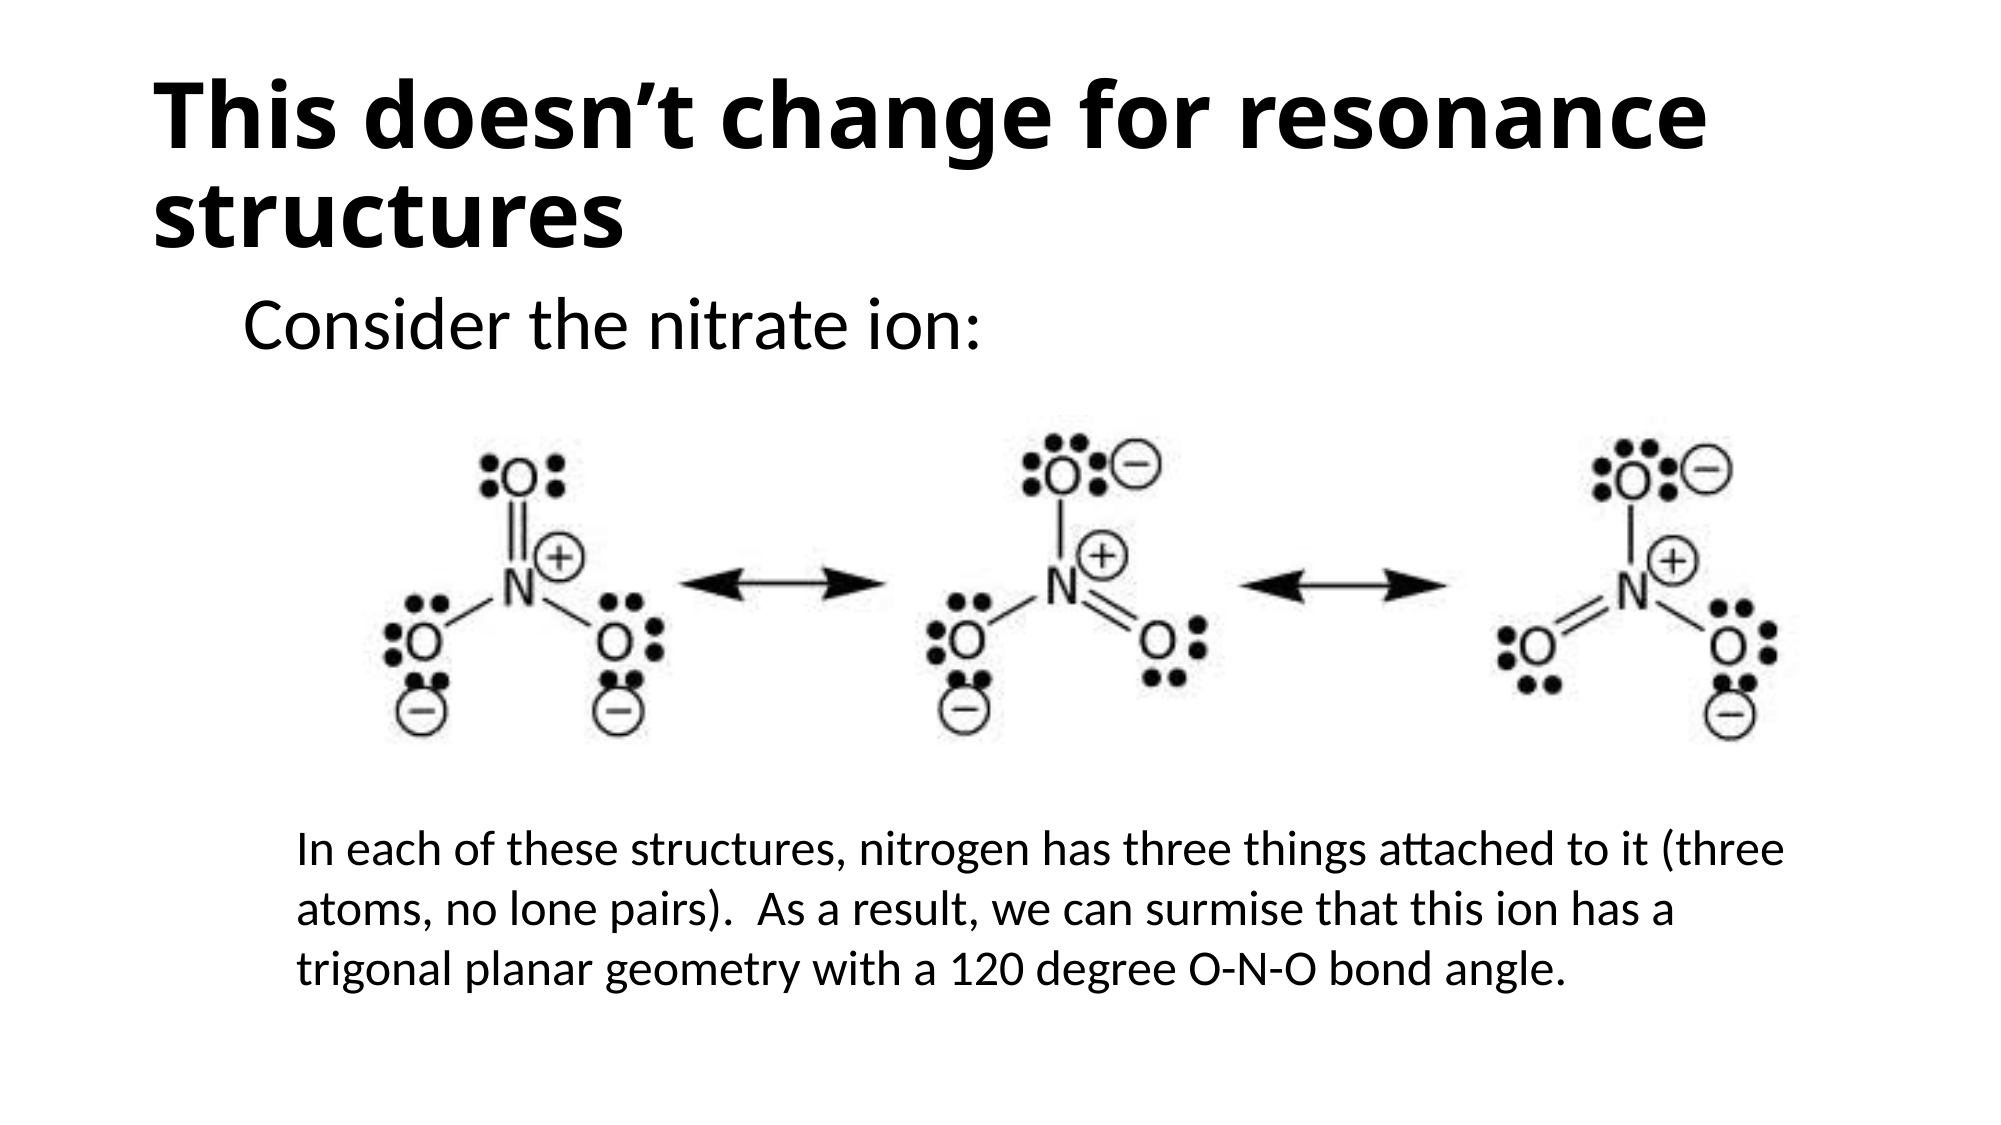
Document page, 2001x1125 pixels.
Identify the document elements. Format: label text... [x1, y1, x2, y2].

title This doesn’t change for resonance structures [137, 59, 1863, 278]
text_box In each of these structures, nitrogen has three things attached to it (three atoms, no lone pairs). As a result, we can surmise that this ion has a trigonal planar geometry with a 120 degree O-N-O bond angle. [281, 808, 1822, 1004]
picture [342, 415, 1822, 756]
list Consider the nitrate ion: [228, 277, 2000, 809]
